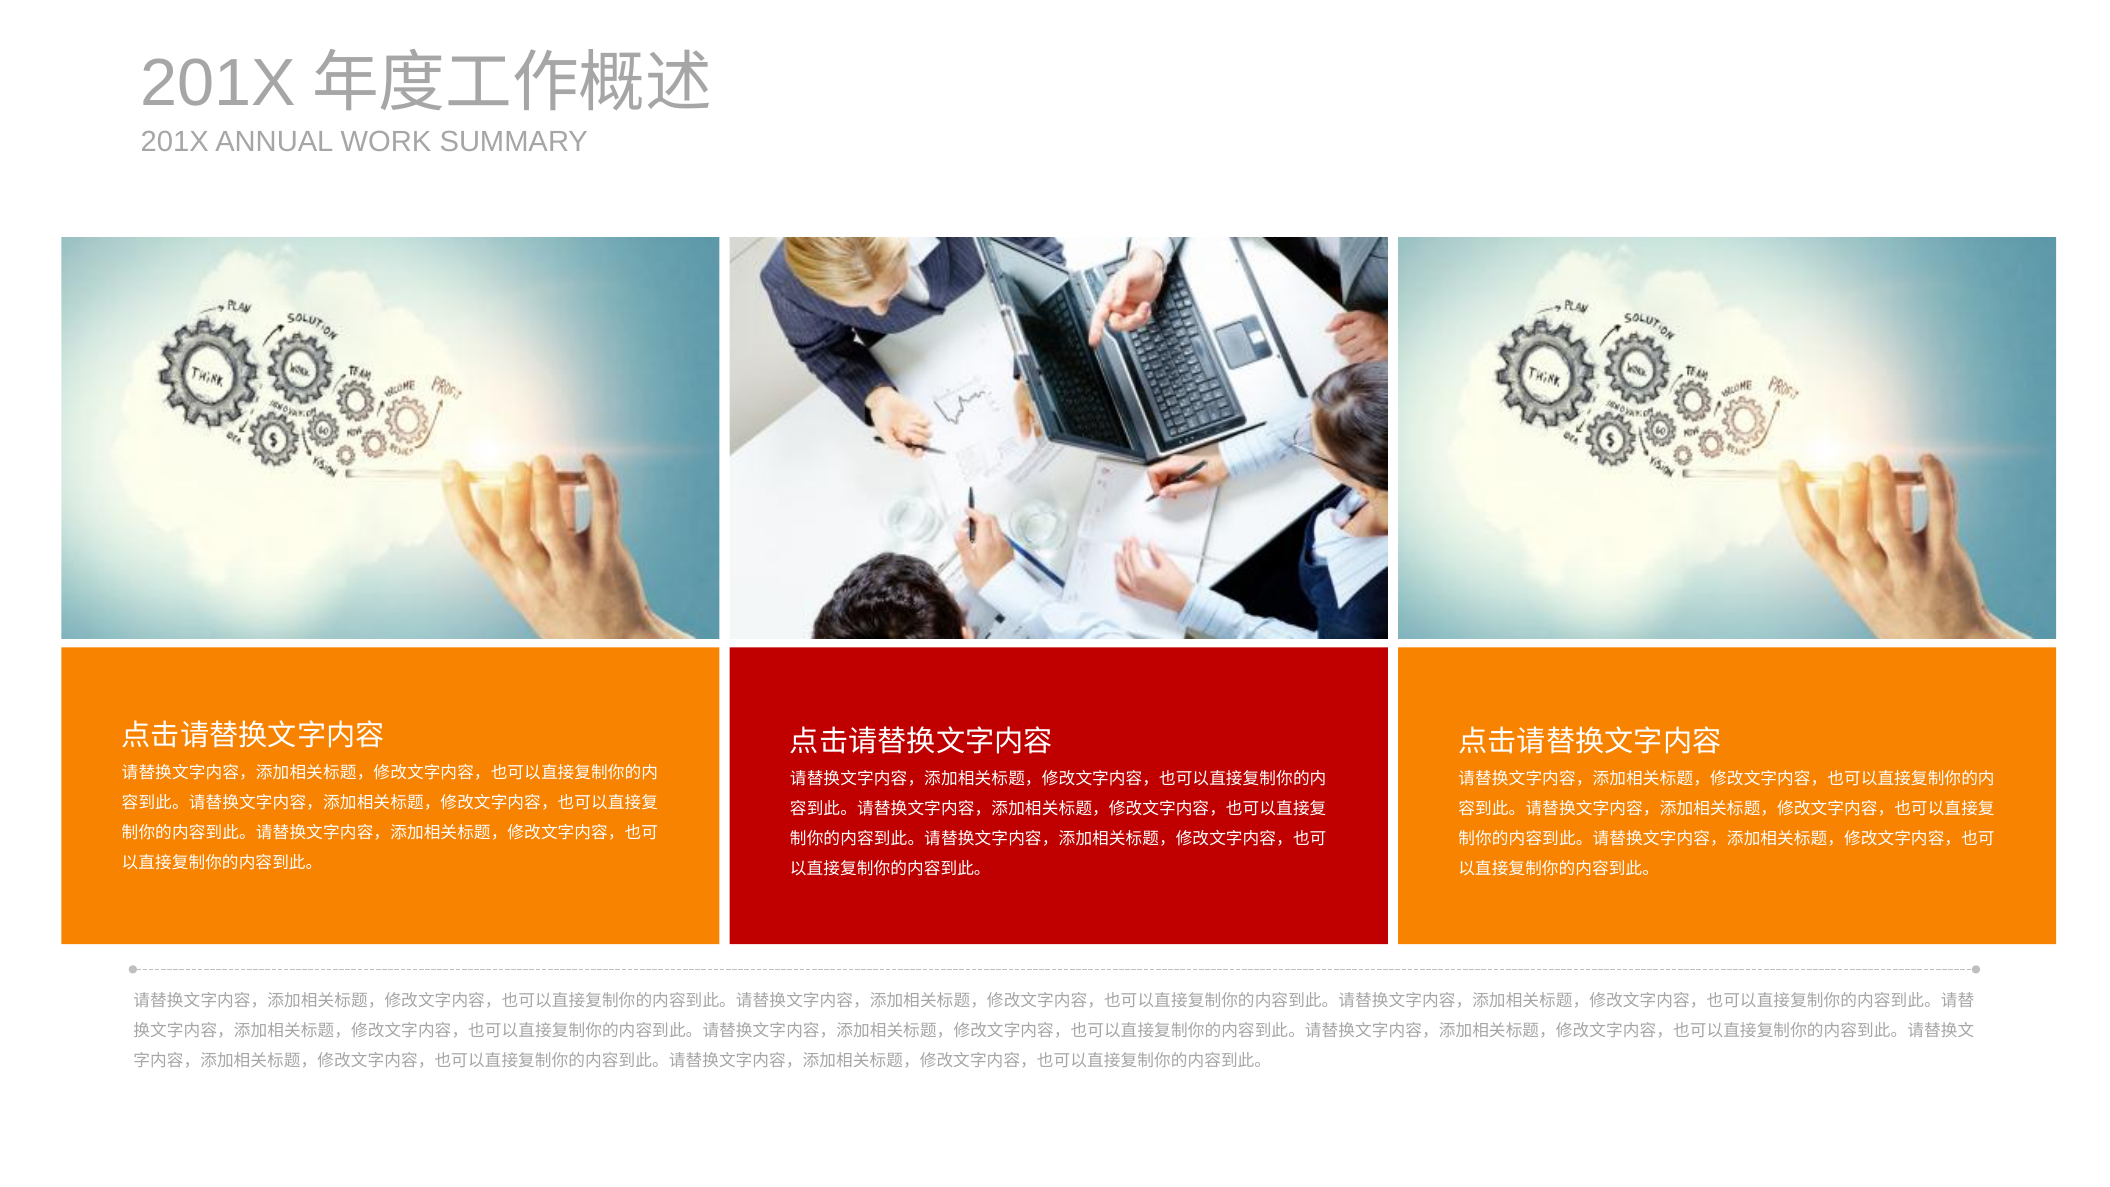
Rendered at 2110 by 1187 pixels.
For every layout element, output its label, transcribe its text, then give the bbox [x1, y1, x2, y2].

text_box [1397, 646, 2057, 945]
text_box [729, 646, 1389, 945]
text_box [60, 646, 721, 945]
text_box 请替换文字内容，添加相关标题，修改文字内容，也可以直接复制你的内容到此。请替换文字内容，添加相关标题，修改文字内容，也可以直接复制你的内容到此。请替换文字内容，添加相关标题，修改文字内容，也可以直接复制你的内容到此。请替换文字内容，添加相关标题，修改文字内容，也可以直接复制你的内容到此。请替换文字内容，添加相关标题，修改文字内容，也可以直接复制你的内容到此。请替换文字内容，添加相关标题，修改文字内容，也可以直接复制你的内容到此。请替换文字内容，添加相关标题，修改文字内容，也可以直接复制你的内容到此。请替换文字内容，添加相关标题，修改文字内容，也可以直接复制你的内容到此。 [133, 979, 1976, 1070]
text_box [1397, 236, 2057, 640]
text_box 点击请替换文字内容 请替换文字内容，添加相关标题，修改文字内容，也可以直接复制你的内容到此。请替换文字内容，添加相关标题，修改文字内容，也可以直接复制你的内容到此。请替换文字内容，添加相关标题，修改文字内容，也可以直接复制你的内容到此。 [121, 716, 659, 872]
text_box 点击请替换文字内容 请替换文字内容，添加相关标题，修改文字内容，也可以直接复制你的内容到此。请替换文字内容，添加相关标题，修改文字内容，也可以直接复制你的内容到此。请替换文字内容，添加相关标题，修改文字内容，也可以直接复制你的内容到此。 [789, 722, 1327, 878]
text_box 201X ANNUAL WORK SUMMARY [140, 122, 602, 158]
text_box 点击请替换文字内容 请替换文字内容，添加相关标题，修改文字内容，也可以直接复制你的内容到此。请替换文字内容，添加相关标题，修改文字内容，也可以直接复制你的内容到此。请替换文字内容，添加相关标题，修改文字内容，也可以直接复制你的内容到此。 [1458, 722, 1996, 878]
text_box 201X年度工作概述 [140, 38, 789, 119]
text_box [729, 236, 1389, 640]
text_box [60, 236, 721, 640]
